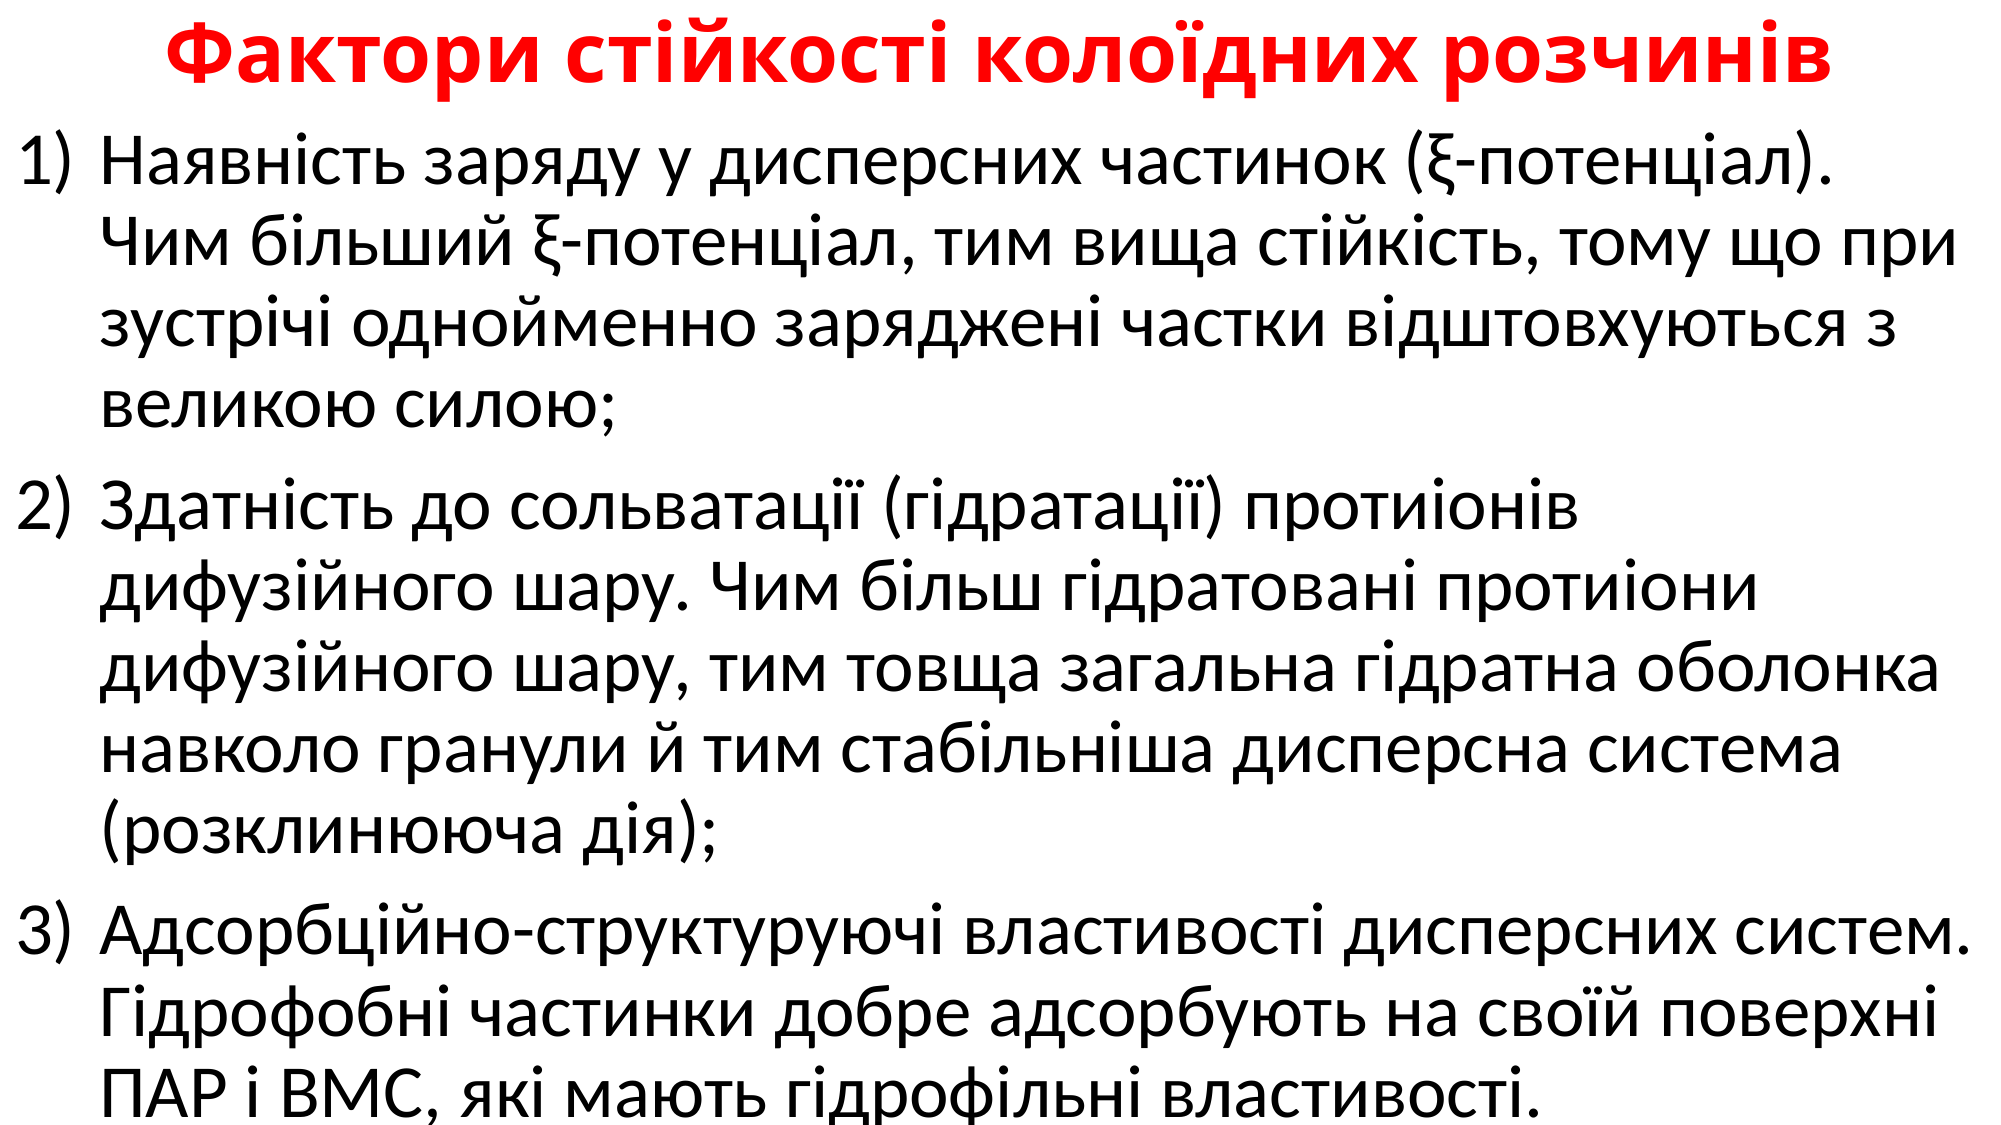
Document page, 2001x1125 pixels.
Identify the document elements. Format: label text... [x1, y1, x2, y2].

list Наявність заряду у дисперсних частинок (ξ-потенціал). Чим більший ξ-потенціал, тим вища стійкість, тому що при зустрічі однойменно заряджені частки відштовхуються з великою силою; Здатність до сольватації (гідратації) протиіонів дифузійного шару. Чим більш гідратовані протиіони дифузійного шару, тим товща загальна гідратна оболонка навколо гранули й тим стабільніша дисперсна система (розклинююча дія); Адсорбційно-структуруючі властивості дисперсних систем. Гідрофобні частинки добре адсорбують на своїй поверхні ПАР і ВМС, які мають гідрофільні властивості. [0, 112, 2000, 1125]
title Фактори стійкості колоїдних розчинів [137, 0, 1863, 112]
